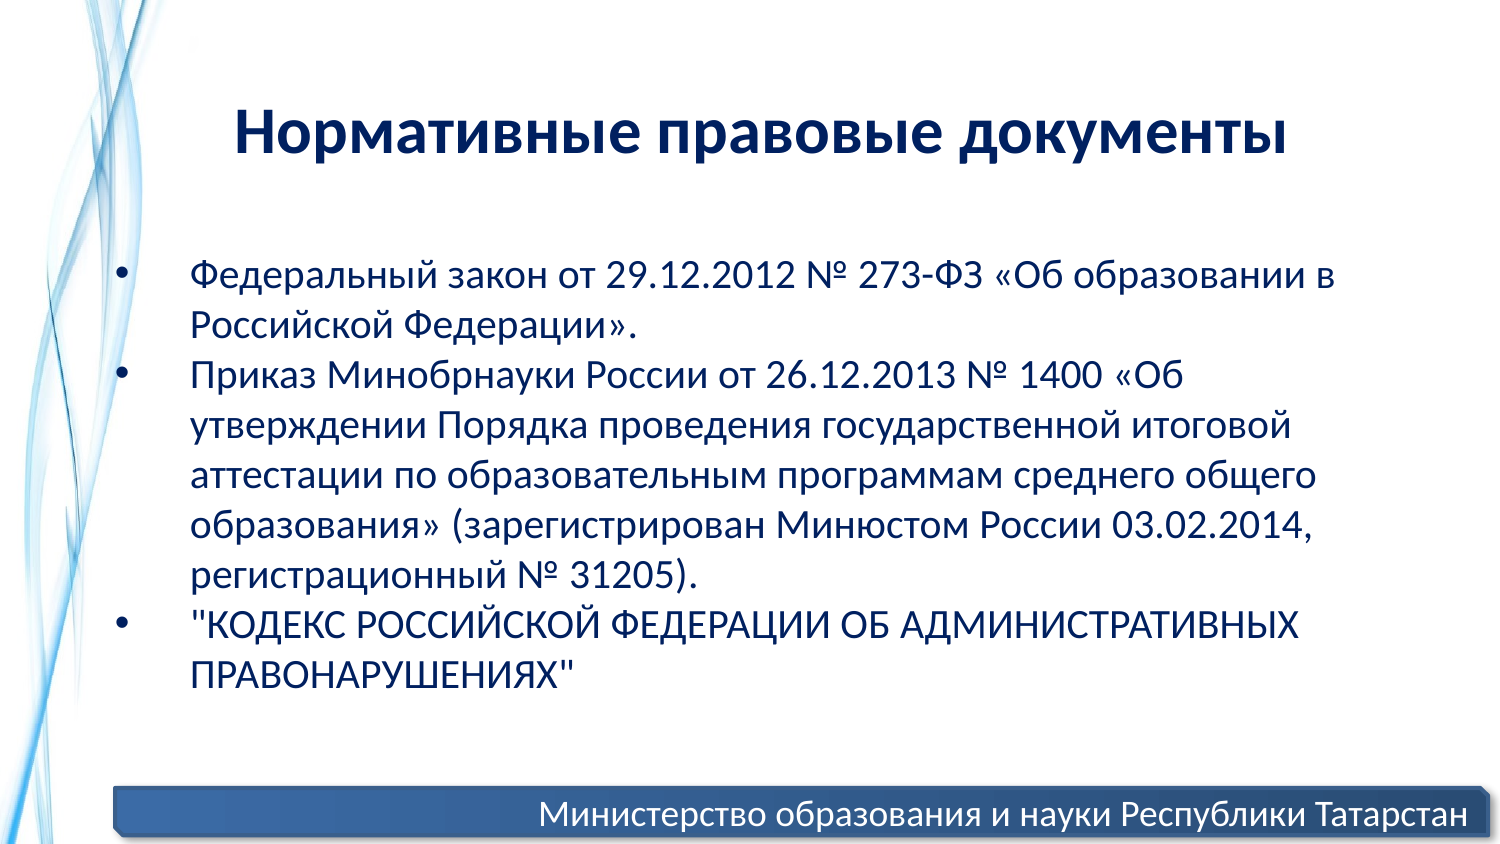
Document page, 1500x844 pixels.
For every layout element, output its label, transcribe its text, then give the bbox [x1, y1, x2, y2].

picture [0, 0, 231, 844]
text_box Министерство образования и науки Республики Татарстан [235, 785, 1491, 838]
text_box Нормативные правовые документы Федеральный закон от 29.12.2012 № 273-ФЗ «Об образовании в Российской Федерации». Приказ Минобрнауки России от 26.12.2013 № 1400 «Об утверждении Порядка проведения государственной итоговой аттестации по образовательным программам среднего общего образования» (зарегистрирован Минюстом России 03.02.2014, регистрационный № 31205). "КОДЕКС РОССИЙСКОЙ ФЕДЕРАЦИИ ОБ АДМИНИСТРАТИВНЫХ ПРАВОНАРУШЕНИЯХ" [235, 79, 1424, 705]
